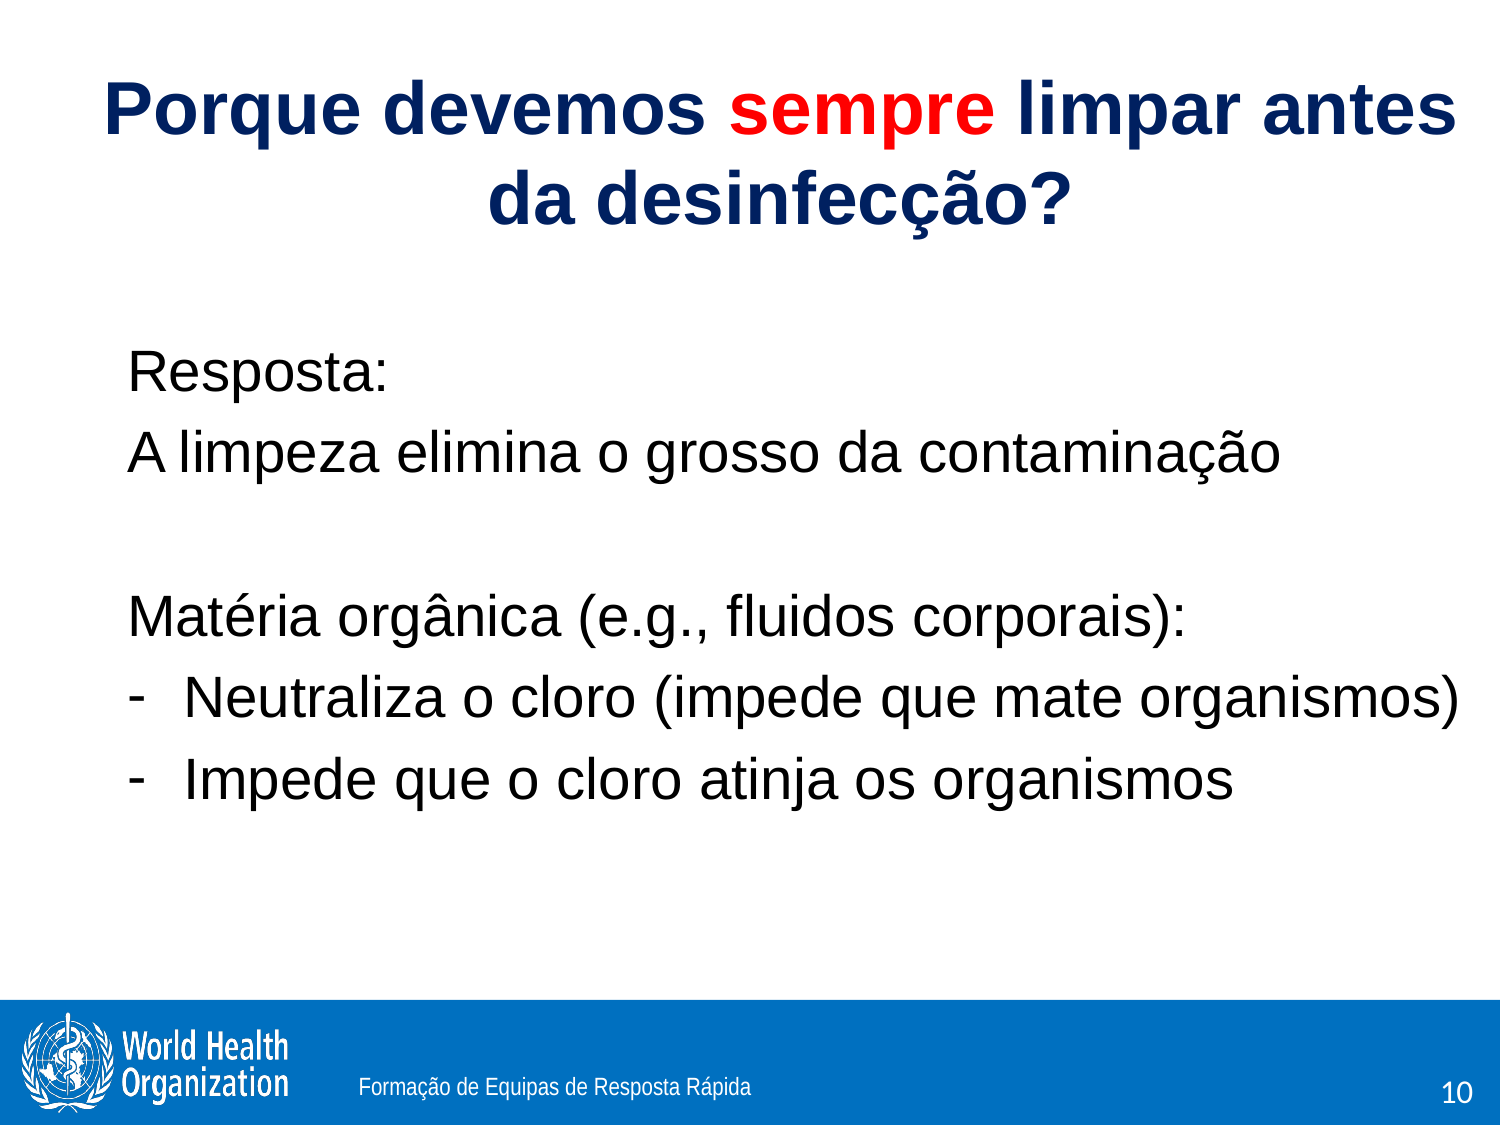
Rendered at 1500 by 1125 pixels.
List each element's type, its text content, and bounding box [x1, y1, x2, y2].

list Resposta: A limpeza elimina o grosso da contaminação Matéria orgânica (e.g., fluidos corporais): ​ Neutraliza o cloro (impede que mate organismos)​ Impede que o cloro atinja os organismos​ [112, 244, 1483, 929]
picture [21, 1012, 288, 1113]
title Porque devemos sempre limpar antes da desinfecção? [62, 56, 1500, 244]
